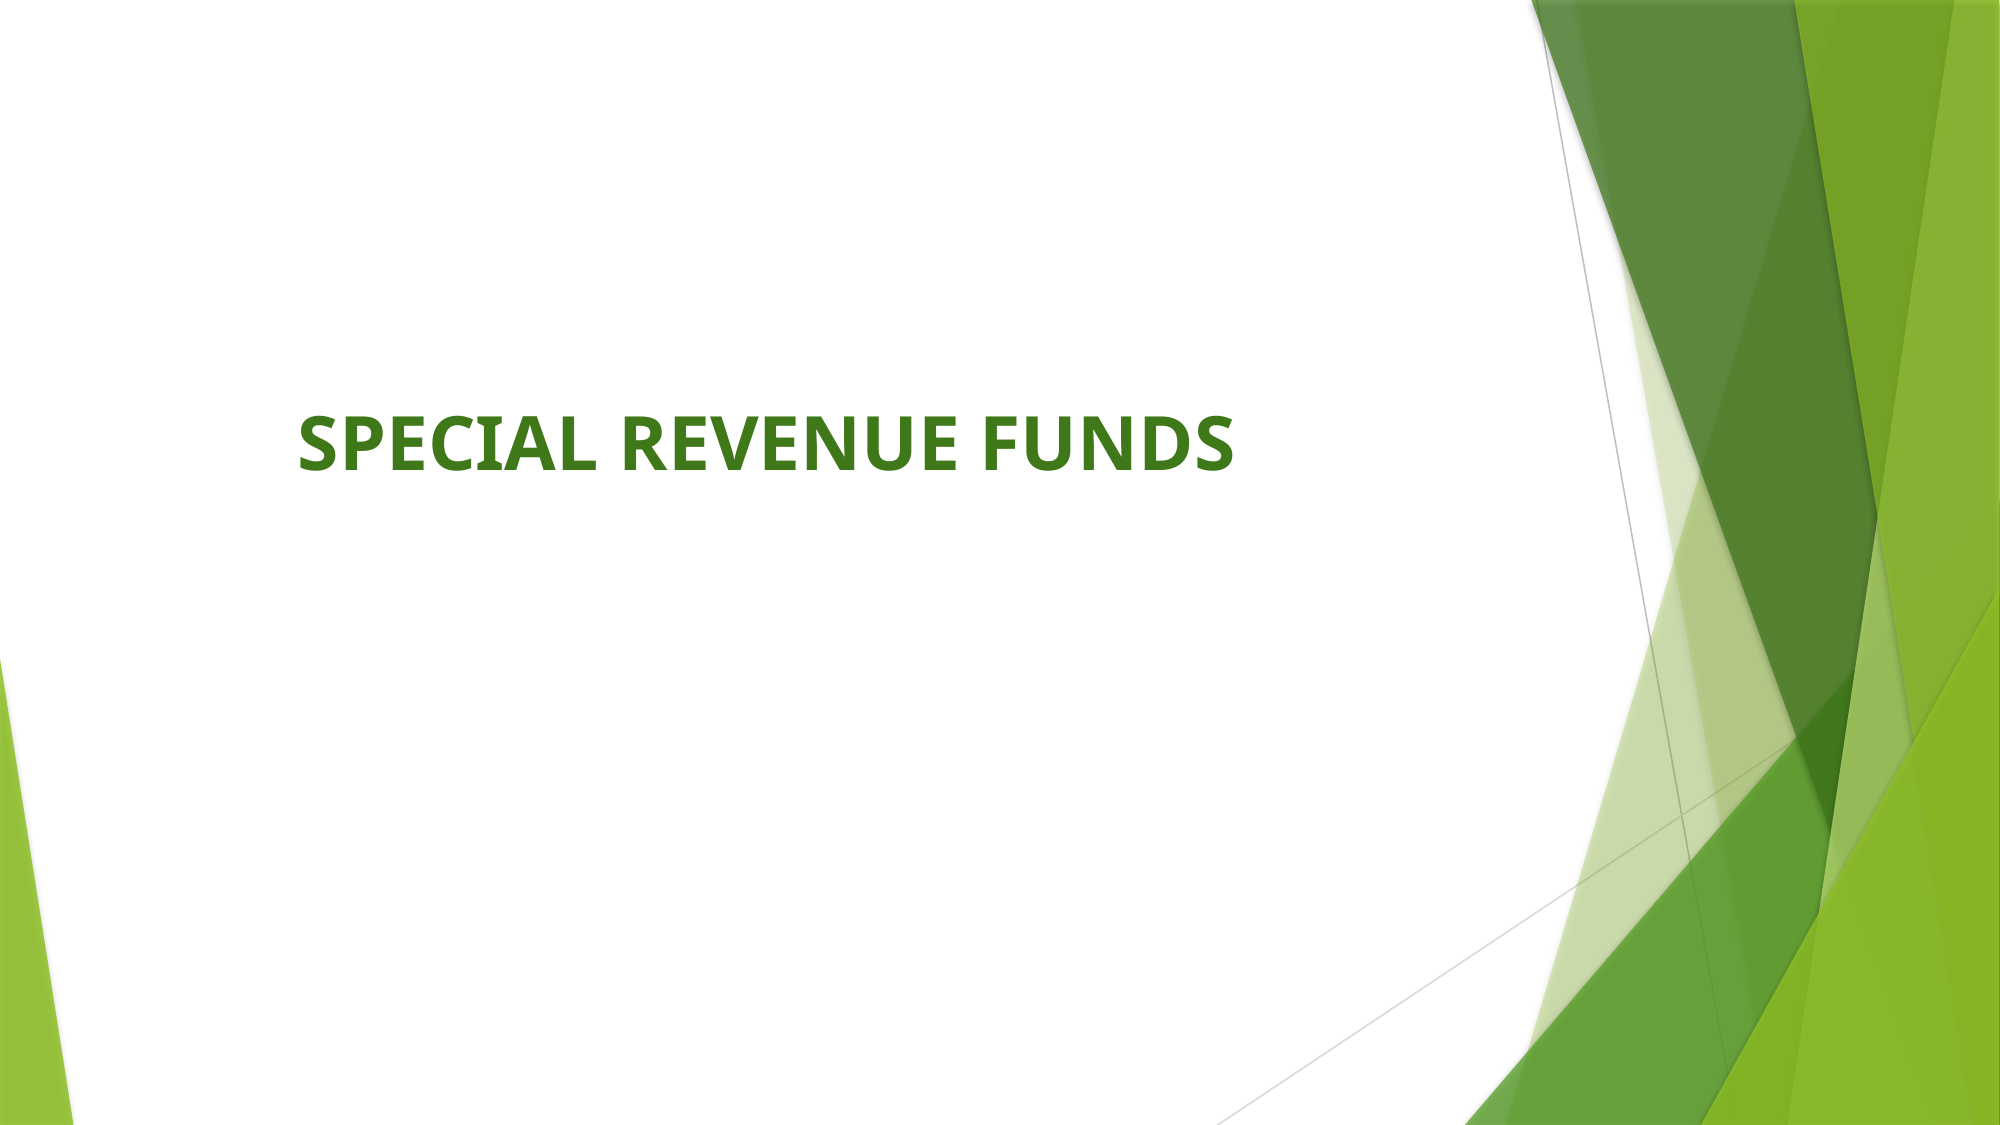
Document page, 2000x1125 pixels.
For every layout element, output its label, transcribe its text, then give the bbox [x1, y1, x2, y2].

title SPECIAL REVENUE FUNDS [62, 387, 1473, 605]
